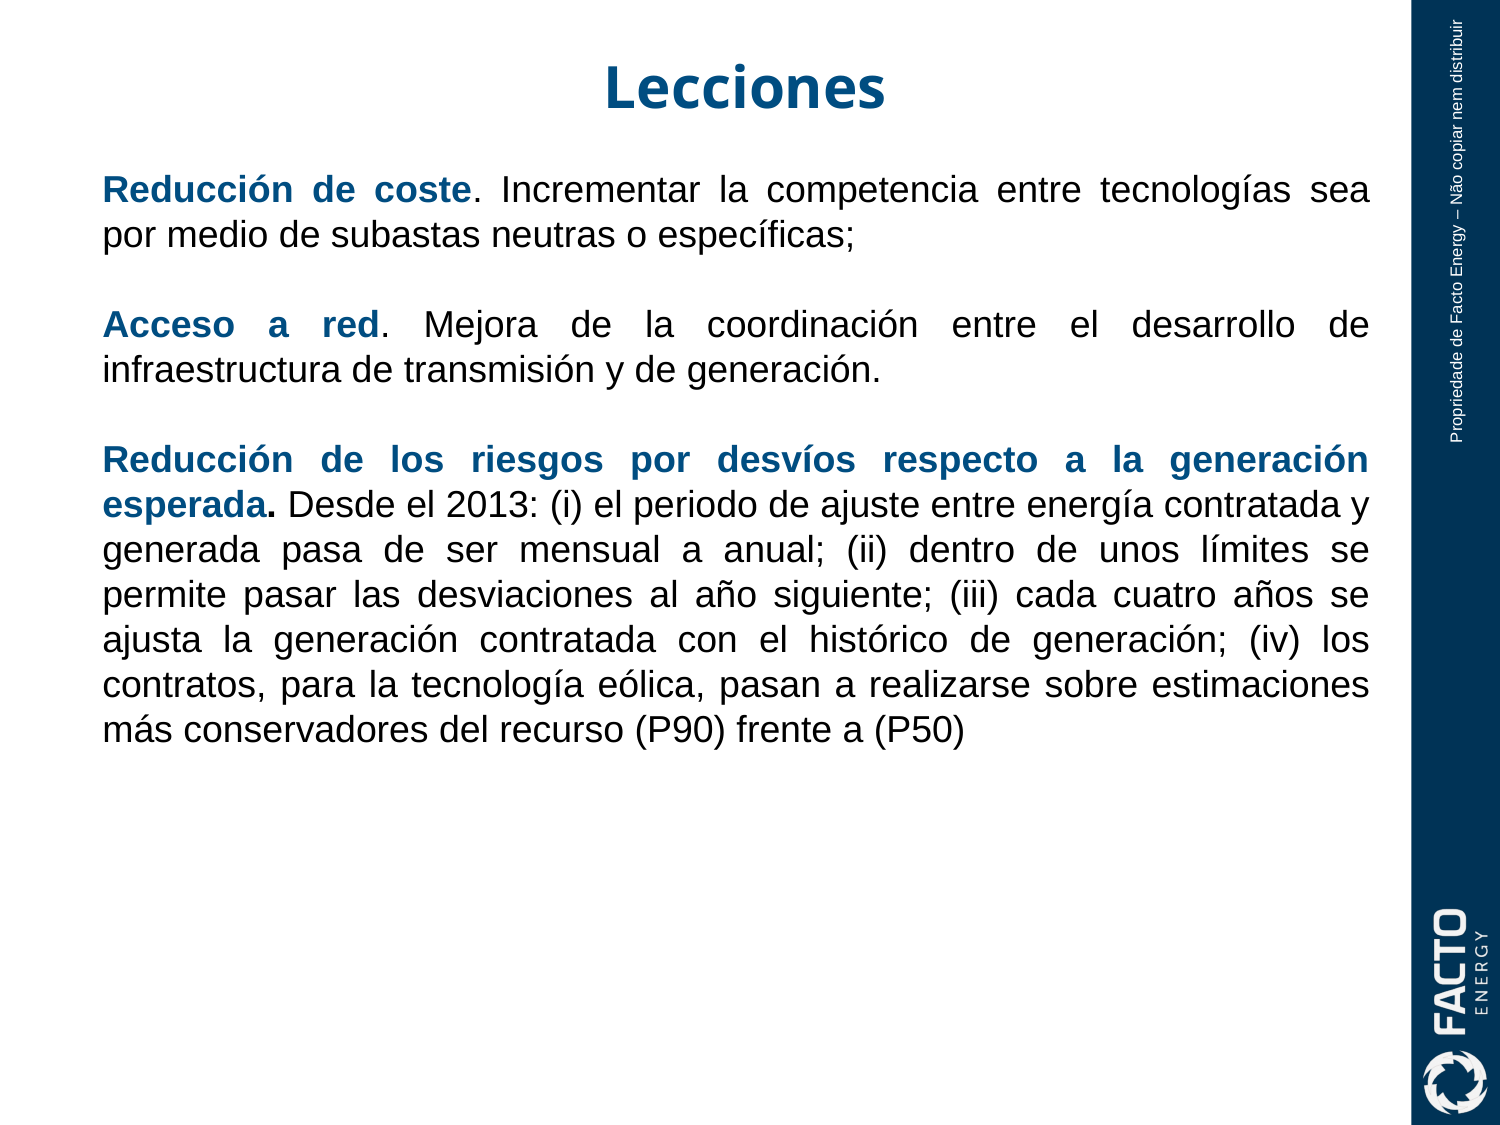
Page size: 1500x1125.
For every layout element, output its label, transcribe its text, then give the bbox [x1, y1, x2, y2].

text_box Lecciones [79, 42, 1412, 128]
text_box [1411, 1055, 1500, 1125]
text_box [1411, 0, 1500, 974]
picture [1349, 906, 1500, 1118]
text_box Reducción de coste. Incrementar la competencia entre tecnologías sea por medio de subastas neutras o específicas; Acceso a red. Mejora de la coordinación entre el desarrollo de infraestructura de transmisión y de generación. Reducción de los riesgos por desvíos respecto a la generación esperada. Desde el 2013: (i) el periodo de ajuste entre energía contratada y generada pasa de ser mensual a anual; (ii) dentro de unos límites se permite pasar las desviaciones al año siguiente; (iii) cada cuatro años se ajusta la generación contratada con el histórico de generación; (iv) los contratos, para la tecnología eólica, pasan a realizarse sobre estimaciones más conservadores del recurso (P90) frente a (P50) [87, 128, 1385, 803]
text_box Propriedade de Facto Energy – Não copiar nem distribuir [1437, 4, 1473, 458]
